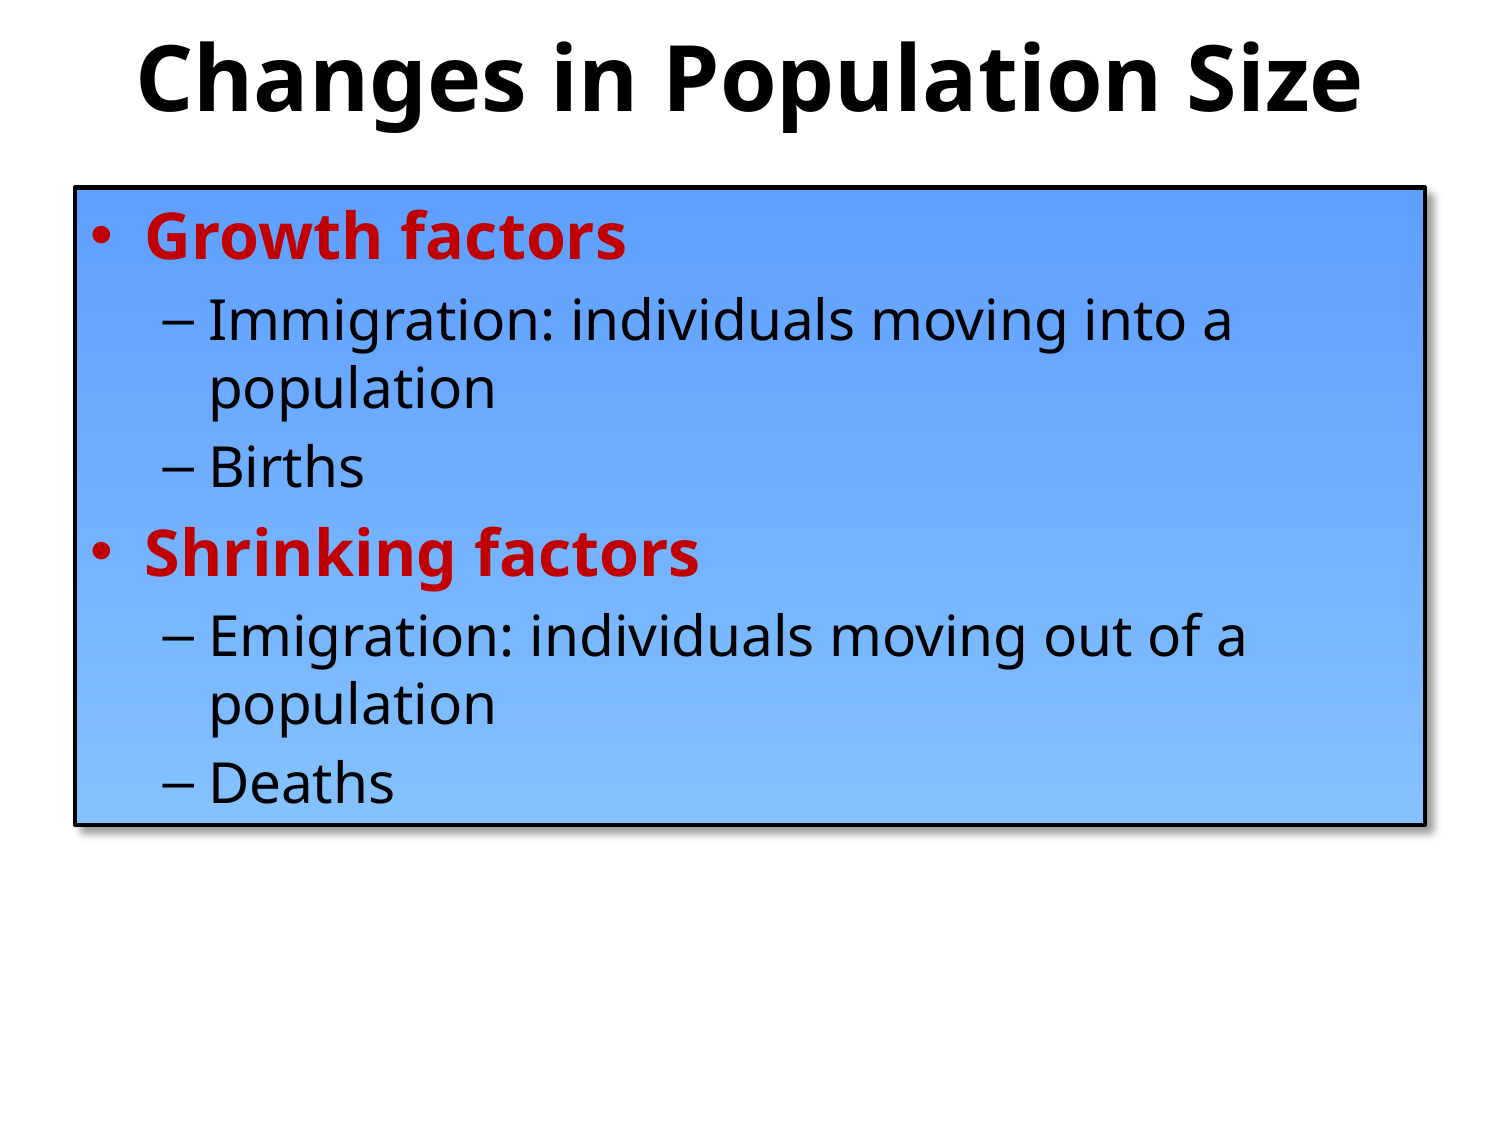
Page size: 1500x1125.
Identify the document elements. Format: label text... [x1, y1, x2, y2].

title Changes in Population Size [75, 0, 1425, 150]
list Growth factors Immigration: individuals moving into a population Births Shrinking factors Emigration: individuals moving out of a population Deaths [75, 187, 1425, 825]
